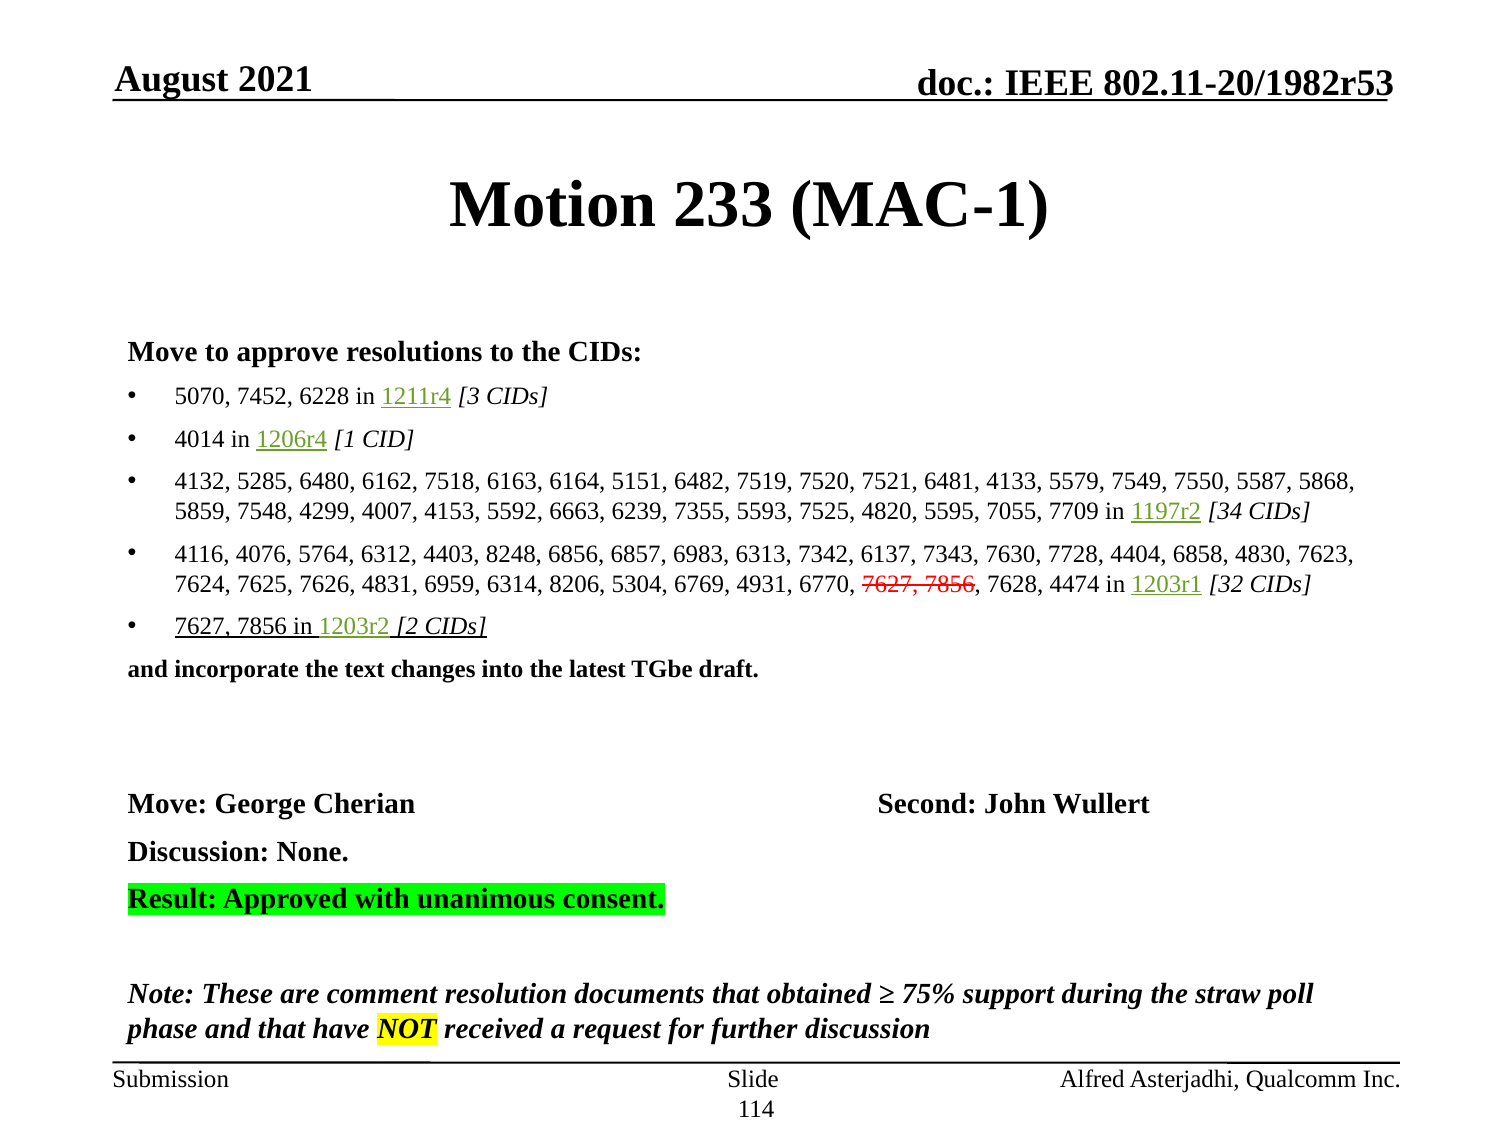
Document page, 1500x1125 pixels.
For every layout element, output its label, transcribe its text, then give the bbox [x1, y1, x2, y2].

list Move to approve resolutions to the CIDs: 5070, 7452, 6228 in 1211r4 [3 CIDs] 4014 in 1206r4 [1 CID] 4132, 5285, 6480, 6162, 7518, 6163, 6164, 5151, 6482, 7519, 7520, 7521, 6481, 4133, 5579, 7549, 7550, 5587, 5868, 5859, 7548, 4299, 4007, 4153, 5592, 6663, 6239, 7355, 5593, 7525, 4820, 5595, 7055, 7709 in 1197r2 [34 CIDs] 4116, 4076, 5764, 6312, 4403, 8248, 6856, 6857, 6983, 6313, 7342, 6137, 7343, 7630, 7728, 4404, 6858, 4830, 7623, 7624, 7625, 7626, 4831, 6959, 6314, 8206, 5304, 6769, 4931, 6770, 7627, 7856, 7628, 4474 in 1203r1 [32 CIDs] 7627, 7856 in 1203r2 [2 CIDs] and incorporate the text changes into the latest TGbe draft. Move: George Cherian Second: John Wullert Discussion: None. Result: Approved with unanimous consent. Note: These are comment resolution documents that obtained ≥ 75% support during the straw poll phase and that have NOT received a request for further discussion [112, 324, 1388, 1063]
title Motion 233 (MAC-1) [112, 112, 1388, 288]
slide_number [114, 54, 423, 100]
slide_number Slide 114 [712, 1061, 800, 1123]
footer Alfred Asterjadhi, Qualcomm Inc. [878, 1061, 1402, 1093]
